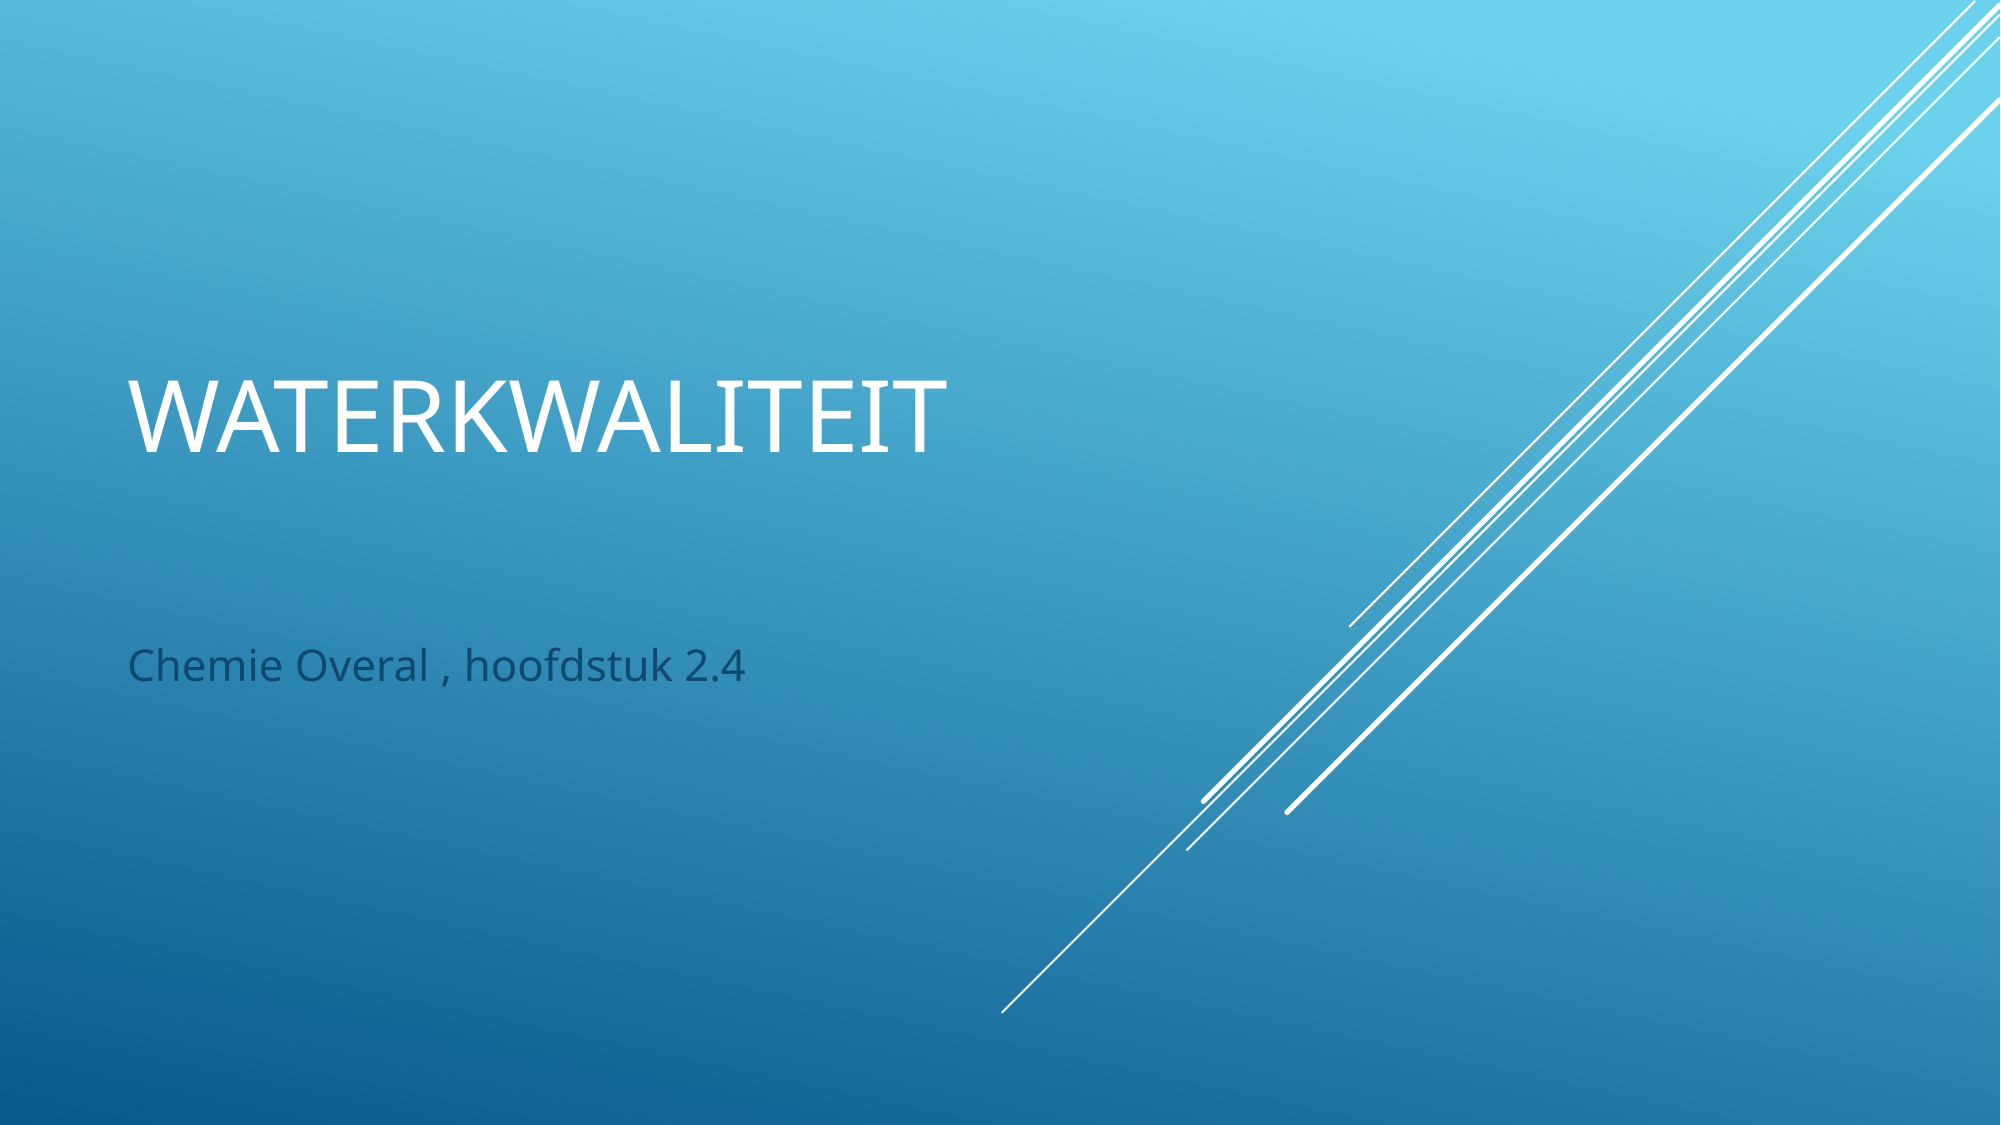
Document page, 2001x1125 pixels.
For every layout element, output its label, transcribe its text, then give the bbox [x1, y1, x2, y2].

title Waterkwaliteit [112, 112, 1425, 600]
subtitle Chemie Overal , hoofdstuk 2.4 [112, 630, 1163, 950]
